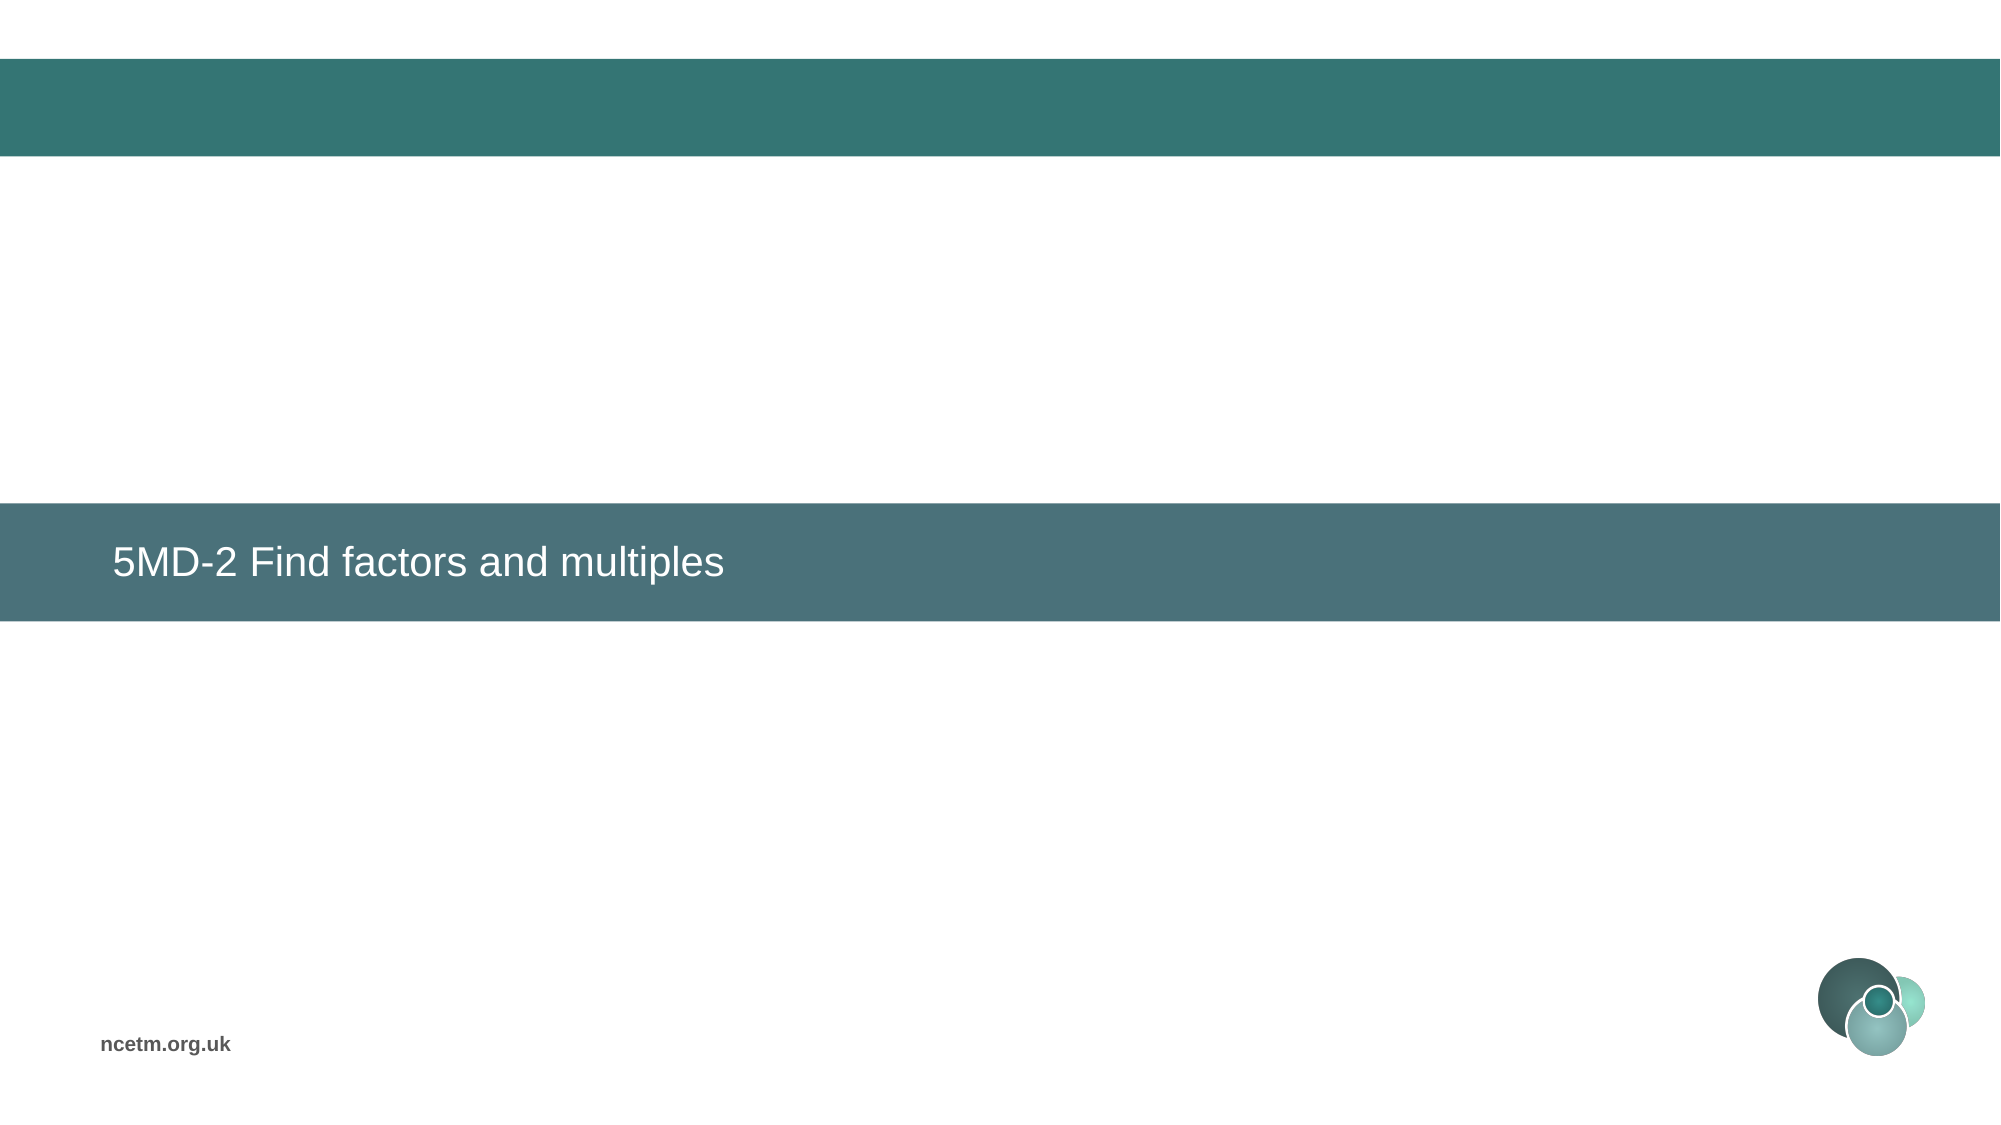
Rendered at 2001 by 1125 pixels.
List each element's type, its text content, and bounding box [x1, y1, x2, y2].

text_box [0, 503, 2000, 622]
picture [1818, 958, 1925, 1056]
text_box 5MD-2 Find factors and multiples [97, 527, 1945, 598]
